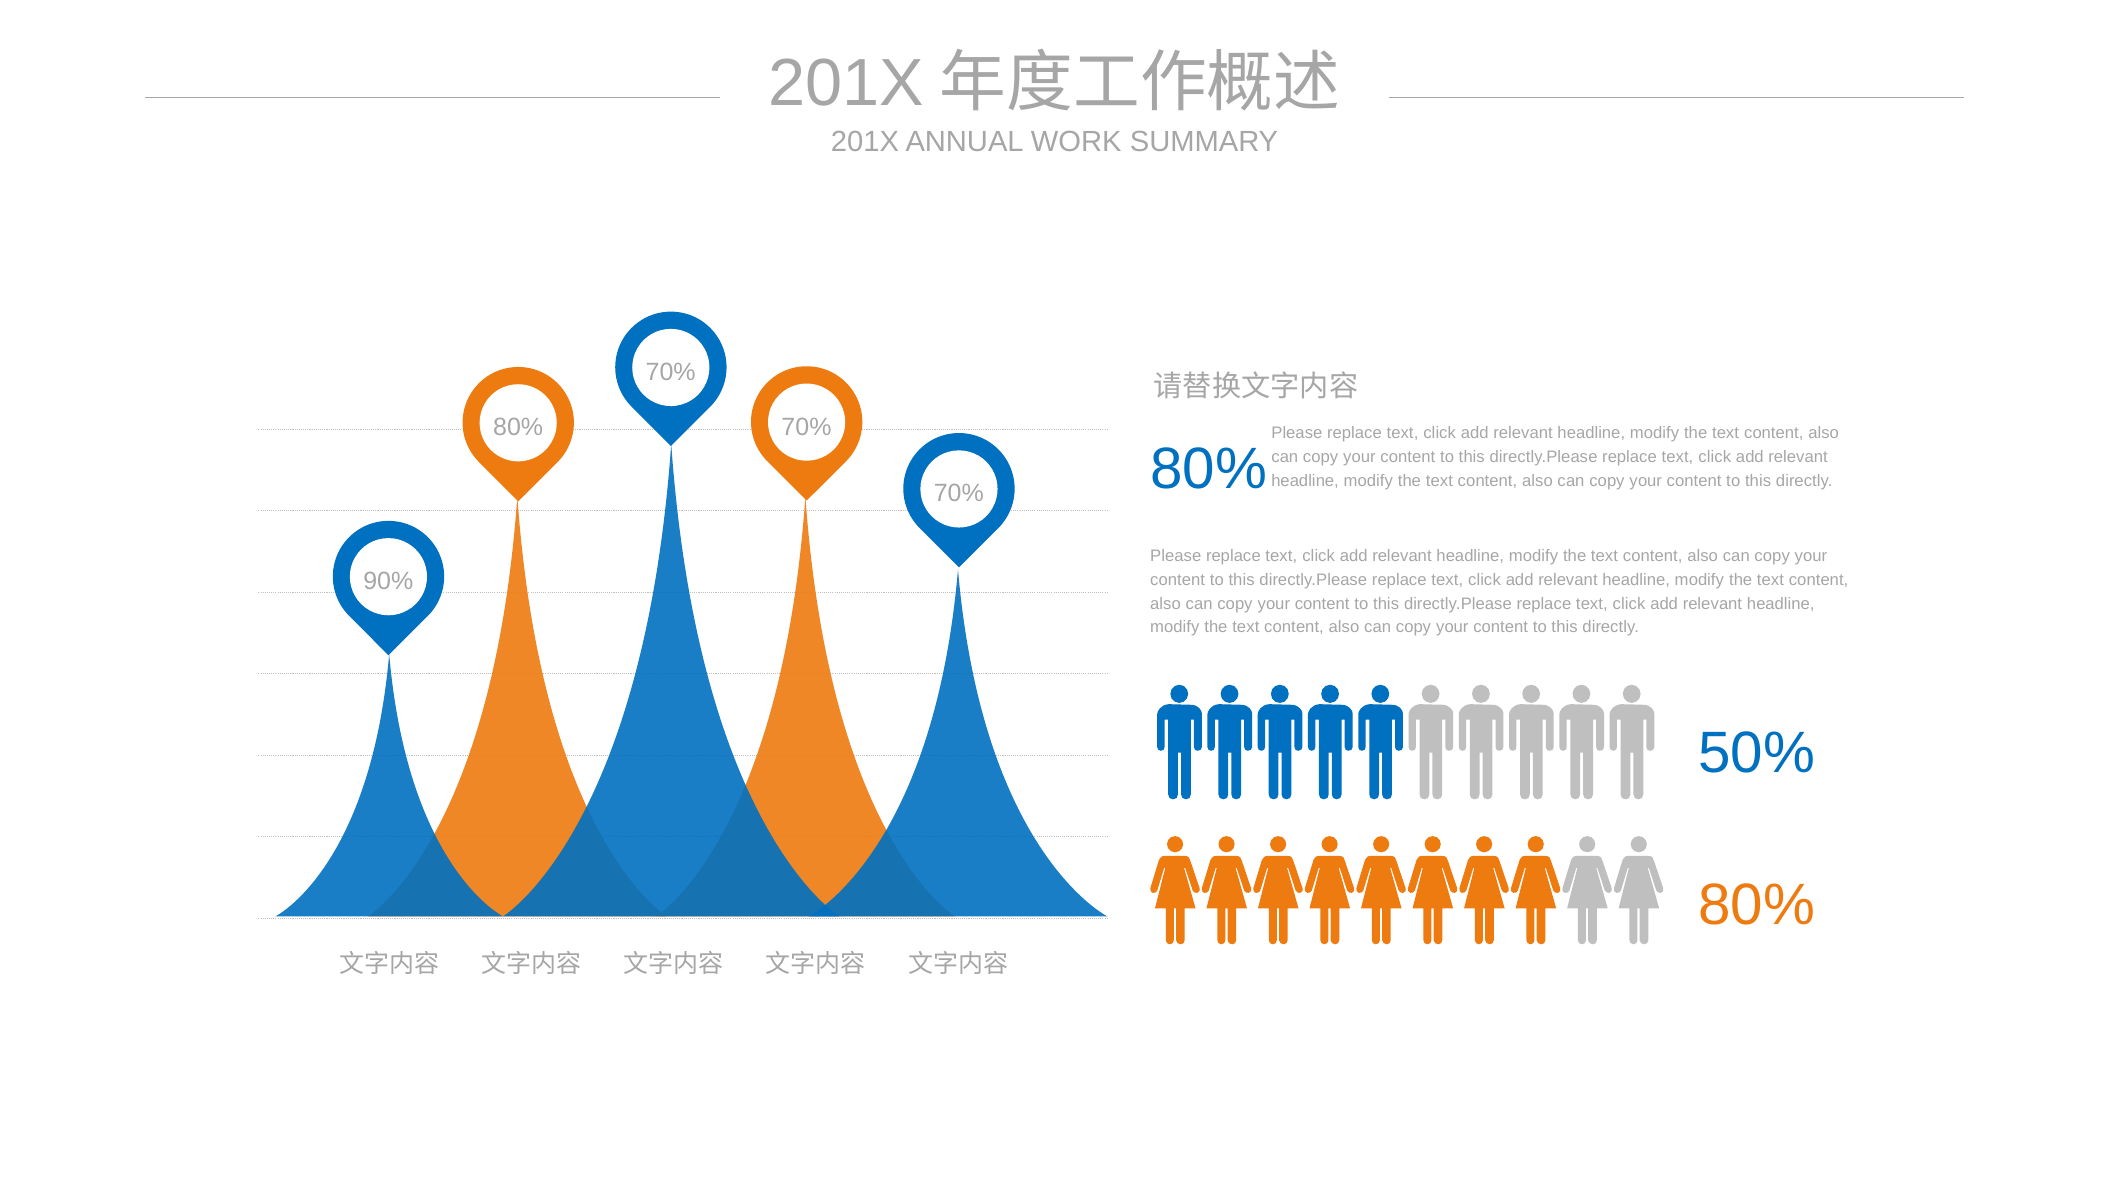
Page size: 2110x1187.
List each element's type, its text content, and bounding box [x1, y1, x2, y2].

text_box 文字内容 [765, 941, 866, 978]
text_box 文字内容 [481, 941, 582, 978]
text_box 请替换文字内容 [1153, 360, 1463, 403]
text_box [462, 366, 574, 479]
text_box 文字内容 [339, 941, 440, 978]
text_box 文字内容 [623, 941, 724, 978]
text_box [1157, 684, 1655, 800]
text_box 201X年度工作概述 [730, 98, 1379, 119]
text_box 50% [1698, 700, 1816, 785]
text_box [1149, 836, 1664, 945]
text_box 201X年度工作概述 [730, 38, 1379, 96]
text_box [615, 311, 727, 423]
text_box Please replace text, click add relevant headline, modify the text content, also can copy your content to this directly.Please replace text, click add relevant headline, modify the text content, also can copy your content to this directly. [1271, 417, 1850, 490]
text_box 80% [1150, 416, 1268, 501]
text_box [903, 433, 1015, 545]
text_box 文字内容 [907, 941, 1009, 978]
text_box 80% [1698, 852, 1816, 937]
text_box 201X ANNUAL WORK SUMMARY [824, 122, 1285, 158]
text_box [750, 366, 863, 478]
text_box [258, 429, 1108, 919]
text_box Please replace text, click add relevant headline, modify the text content, also can copy your content to this directly.Please replace text, click add relevant headline, modify the text content, also can copy your content to this directly.Please replace text, click add relevant headline, modify the text content, also can copy your content to this directly. [1150, 540, 1850, 637]
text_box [332, 520, 445, 633]
